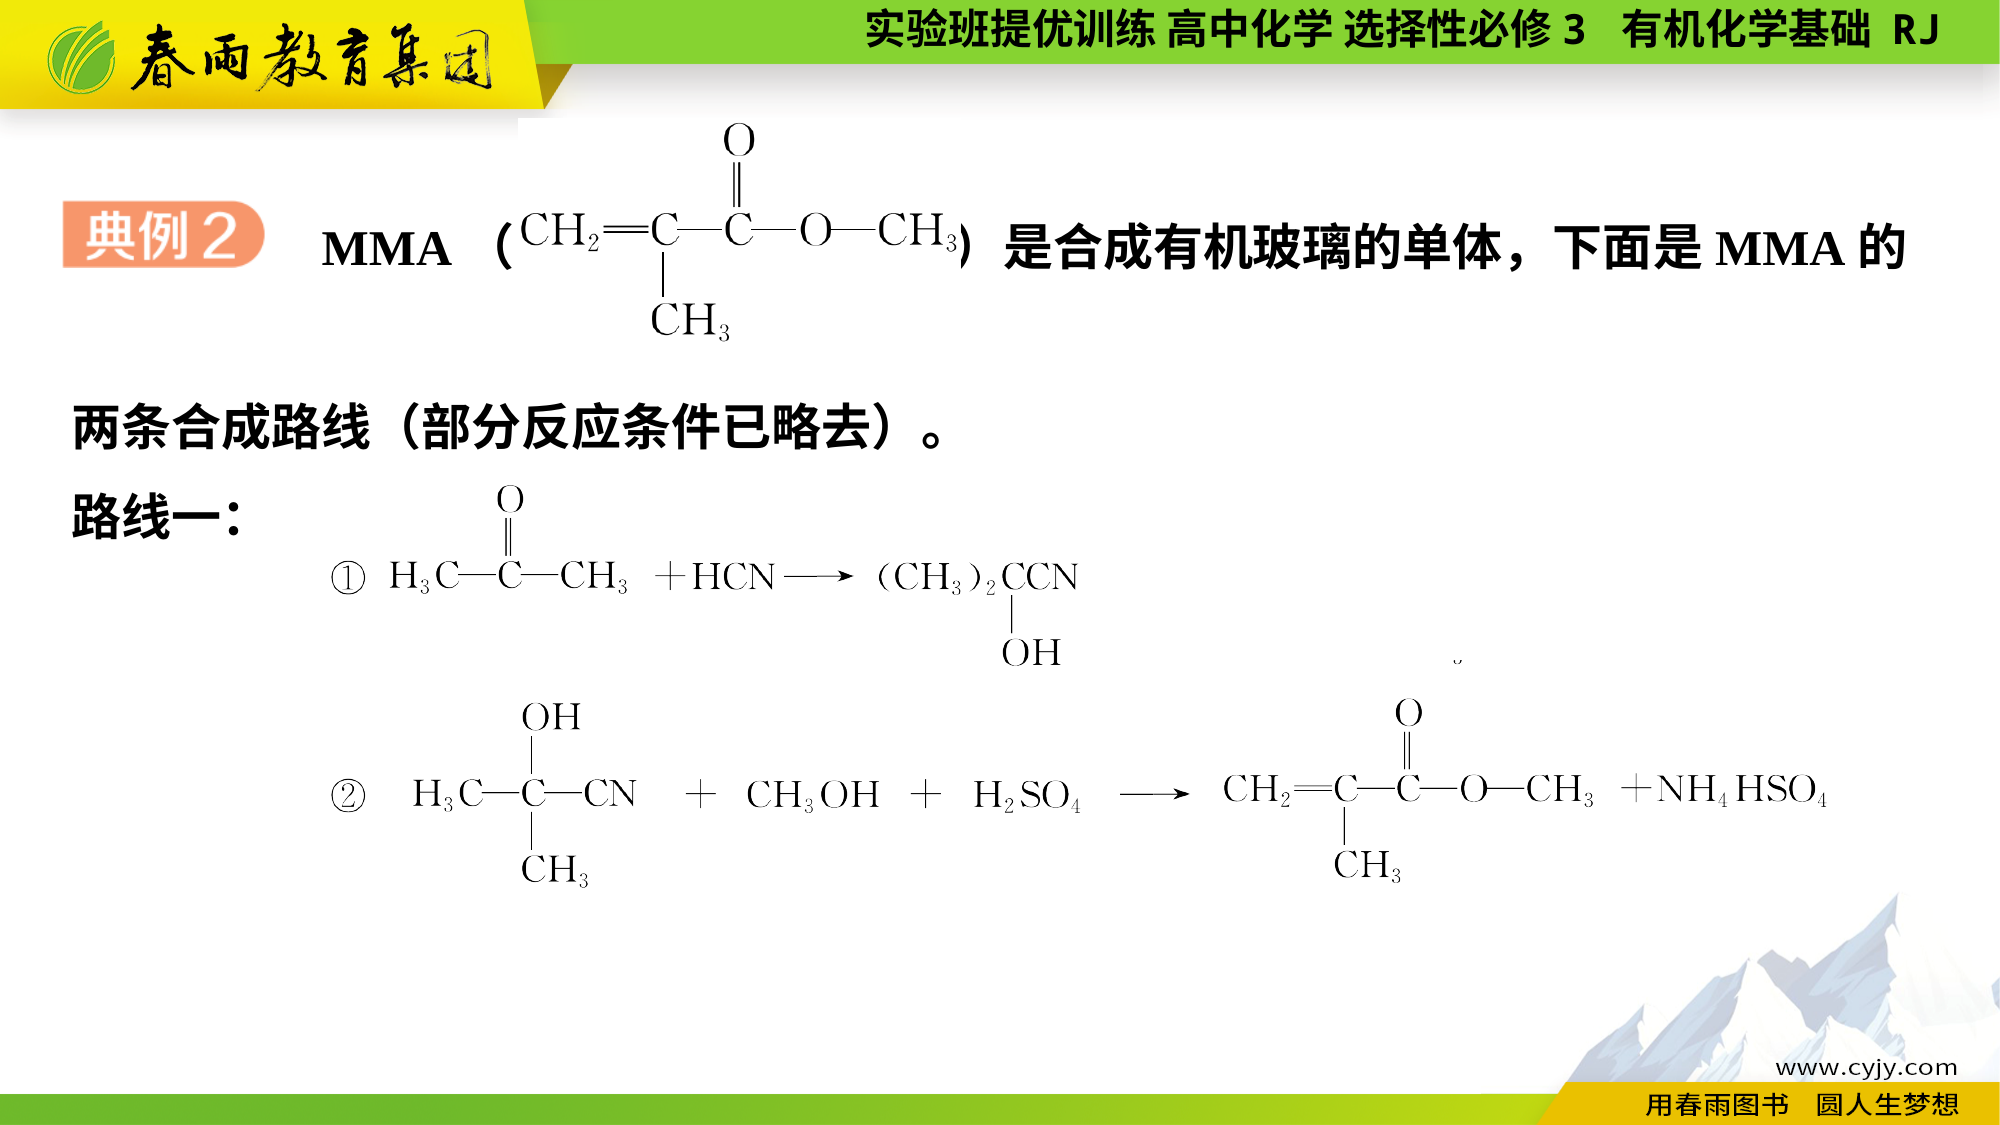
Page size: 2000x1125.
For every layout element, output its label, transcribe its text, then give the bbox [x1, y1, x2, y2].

list MMA（ ）是合成有机玻璃的单体，下面是MMA的 两条合成路线（部分反应条件已略去）。 路线一： [56, 177, 1941, 648]
picture [0, 0, 2000, 1125]
